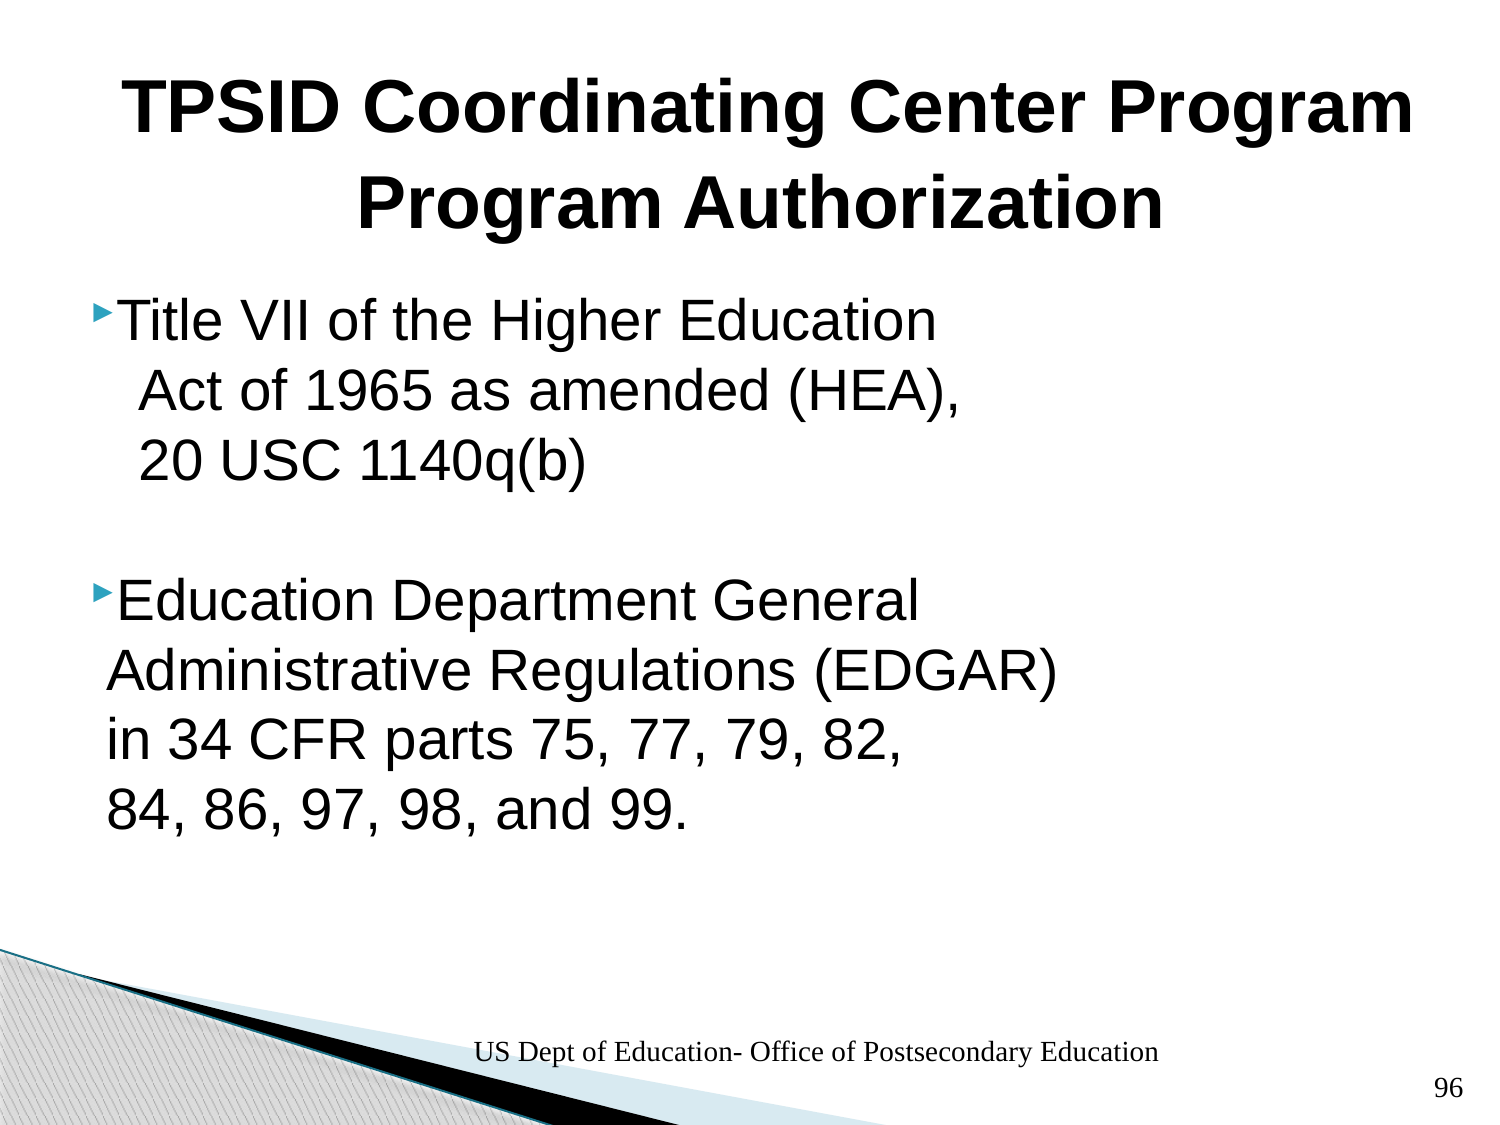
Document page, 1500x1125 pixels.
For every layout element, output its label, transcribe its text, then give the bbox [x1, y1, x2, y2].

title Program Authorization [237, 146, 1285, 350]
text_box TPSID Coordinating Center Program [75, 49, 1463, 245]
footer US Dept of Education- Office of Postsecondary Education [387, 1025, 1175, 1075]
slide_number 96 [1418, 1051, 1479, 1112]
list Title VII of the Higher Education Act of 1965 as amended (HEA), 20 USC 1140q(b) Education Department General Administrative Regulations (EDGAR) in 34 CFR parts 75, 77, 79, 82, 84, 86, 97, 98, and 99. [75, 275, 1450, 900]
